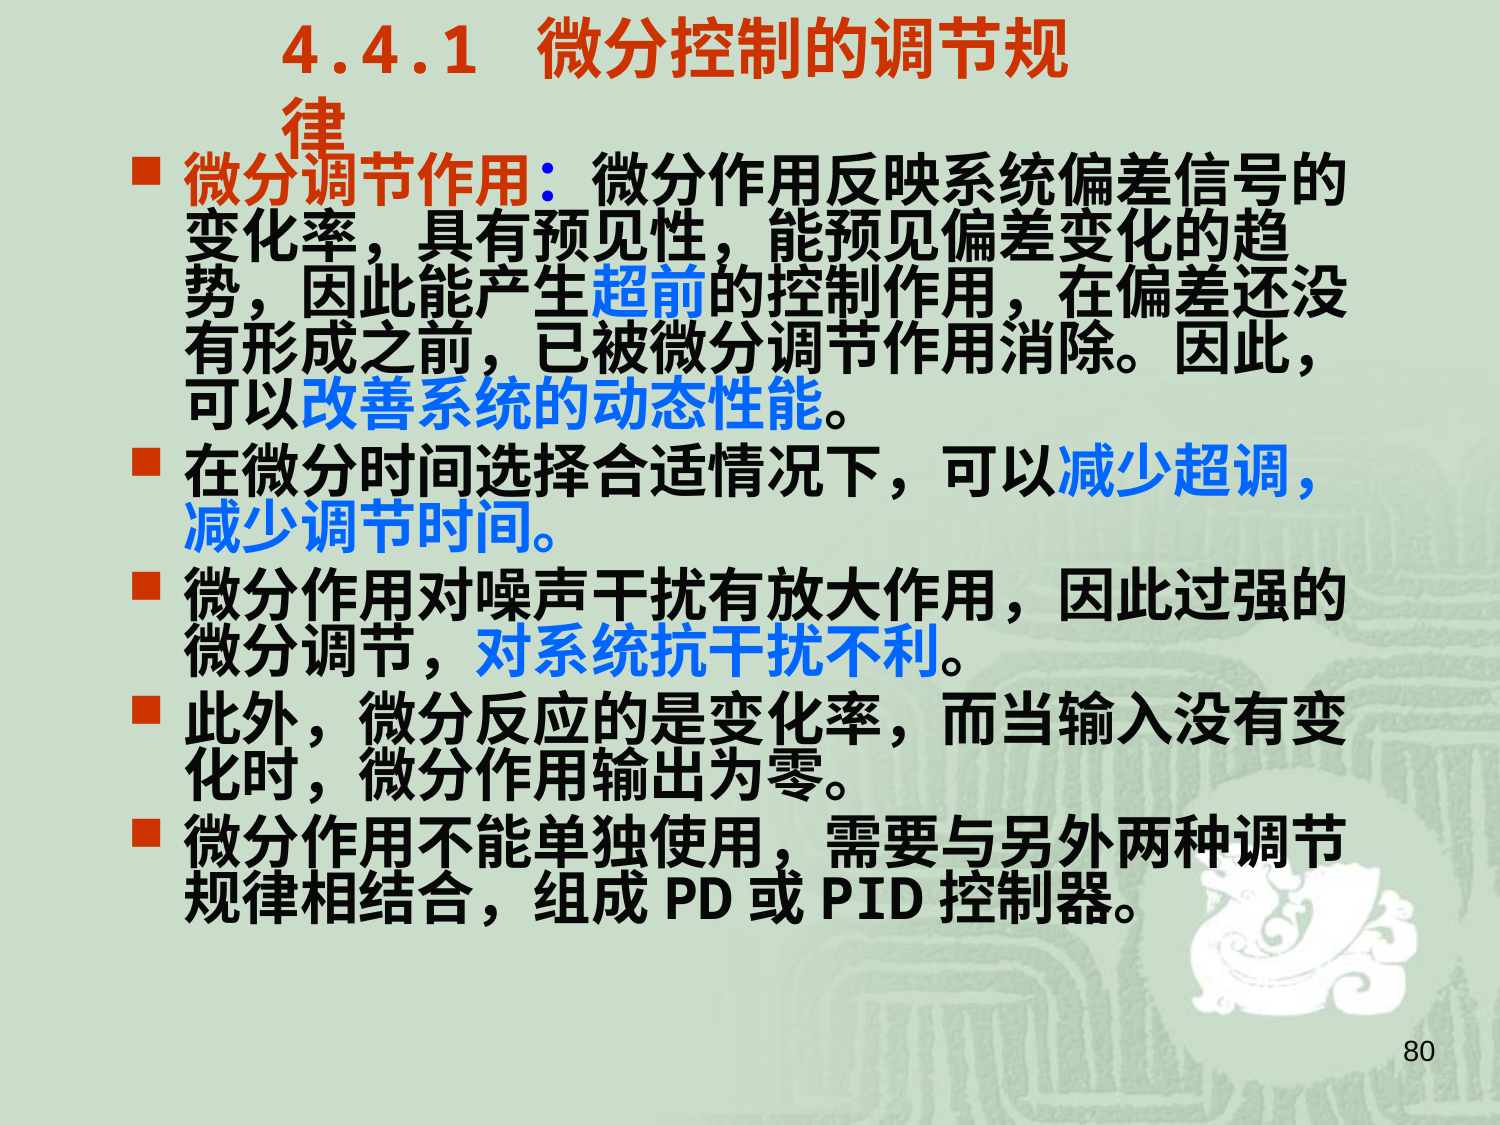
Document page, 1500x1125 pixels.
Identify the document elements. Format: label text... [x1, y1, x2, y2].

picture [0, 0, 1500, 1125]
list 微分调节作用：微分作用反映系统偏差信号的变化率，具有预见性，能预见偏差变化的趋势，因此能产生超前的控制作用，在偏差还没有形成之前，已被微分调节作用消除。因此，可以改善系统的动态性能。 在微分时间选择合适情况下，可以减少超调，减少调节时间。 微分作用对噪声干扰有放大作用，因此过强的微分调节，对系统抗干扰不利。 此外，微分反应的是变化率，而当输入没有变化时，微分作用输出为零。 微分作用不能单独使用，需要与另外两种调节规律相结合，组成PD或PID控制器。 [112, 148, 1388, 1059]
slide_number 80 [1074, 1024, 1451, 1103]
text_box 4.4.1 微分控制的调节规律 [265, 0, 1152, 175]
